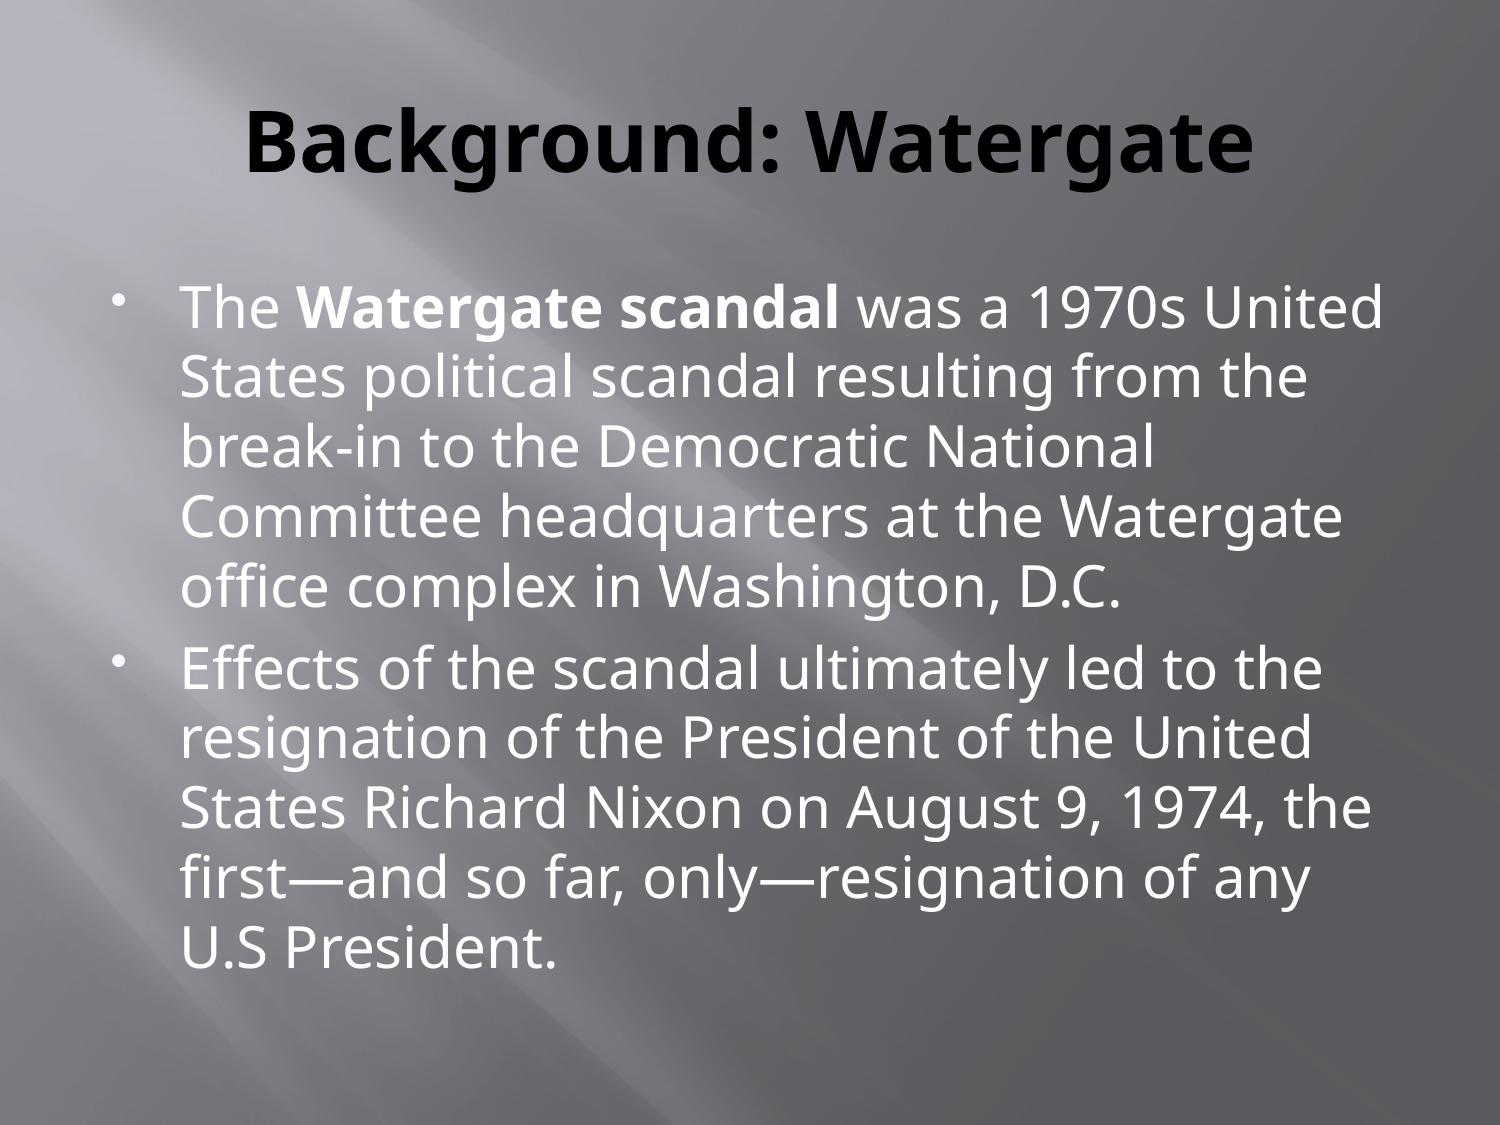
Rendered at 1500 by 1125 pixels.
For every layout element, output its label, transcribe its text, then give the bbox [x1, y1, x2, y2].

list The Watergate scandal was a 1970s United States political scandal resulting from the break-in to the Democratic National Committee headquarters at the Watergate office complex in Washington, D.C. Effects of the scandal ultimately led to the resignation of the President of the United States Richard Nixon on August 9, 1974, the first—and so far, only—resignation of any U.S President. [75, 262, 1425, 1035]
title Background: Watergate [75, 45, 1425, 233]
